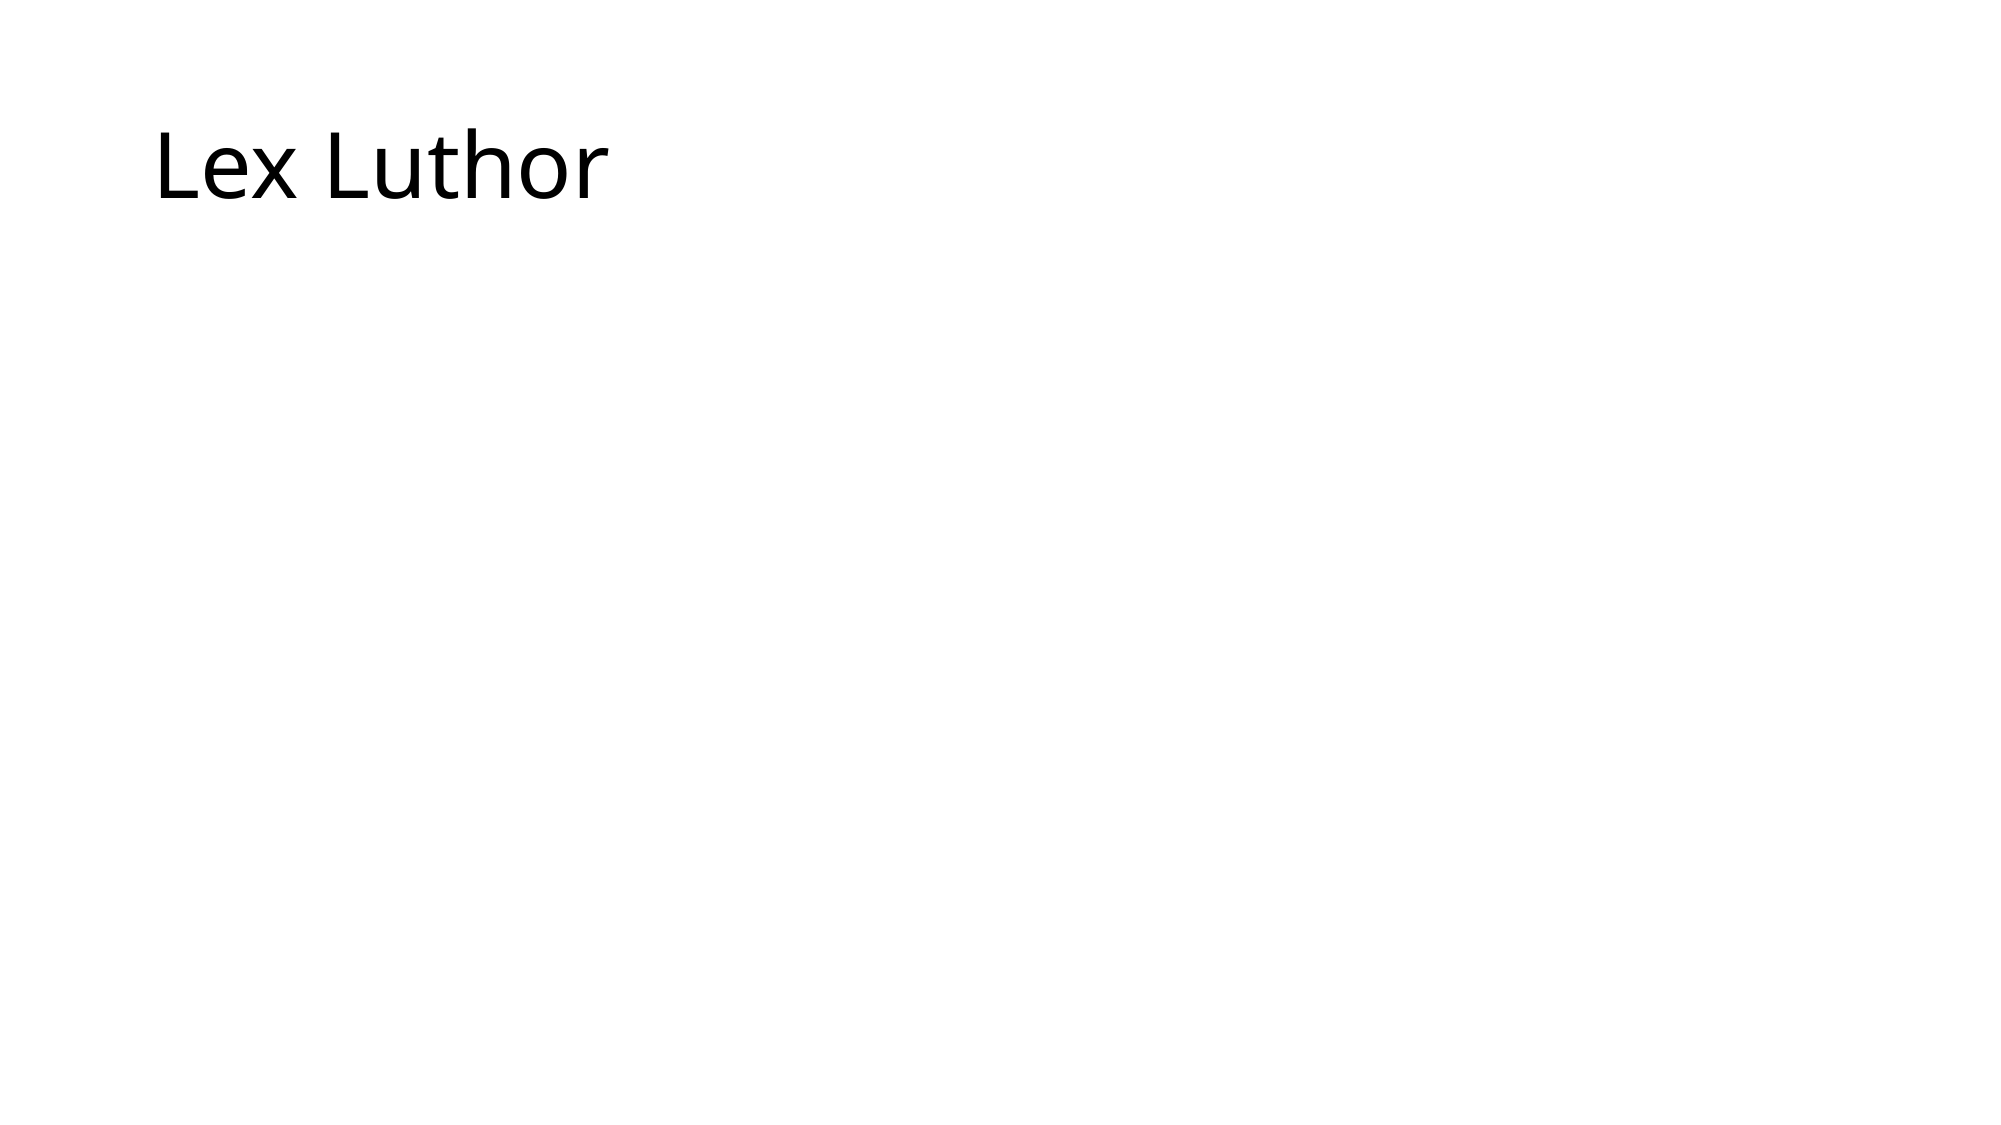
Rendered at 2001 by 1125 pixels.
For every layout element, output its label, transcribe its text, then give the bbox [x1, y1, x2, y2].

title Lex Luthor [137, 59, 1863, 278]
